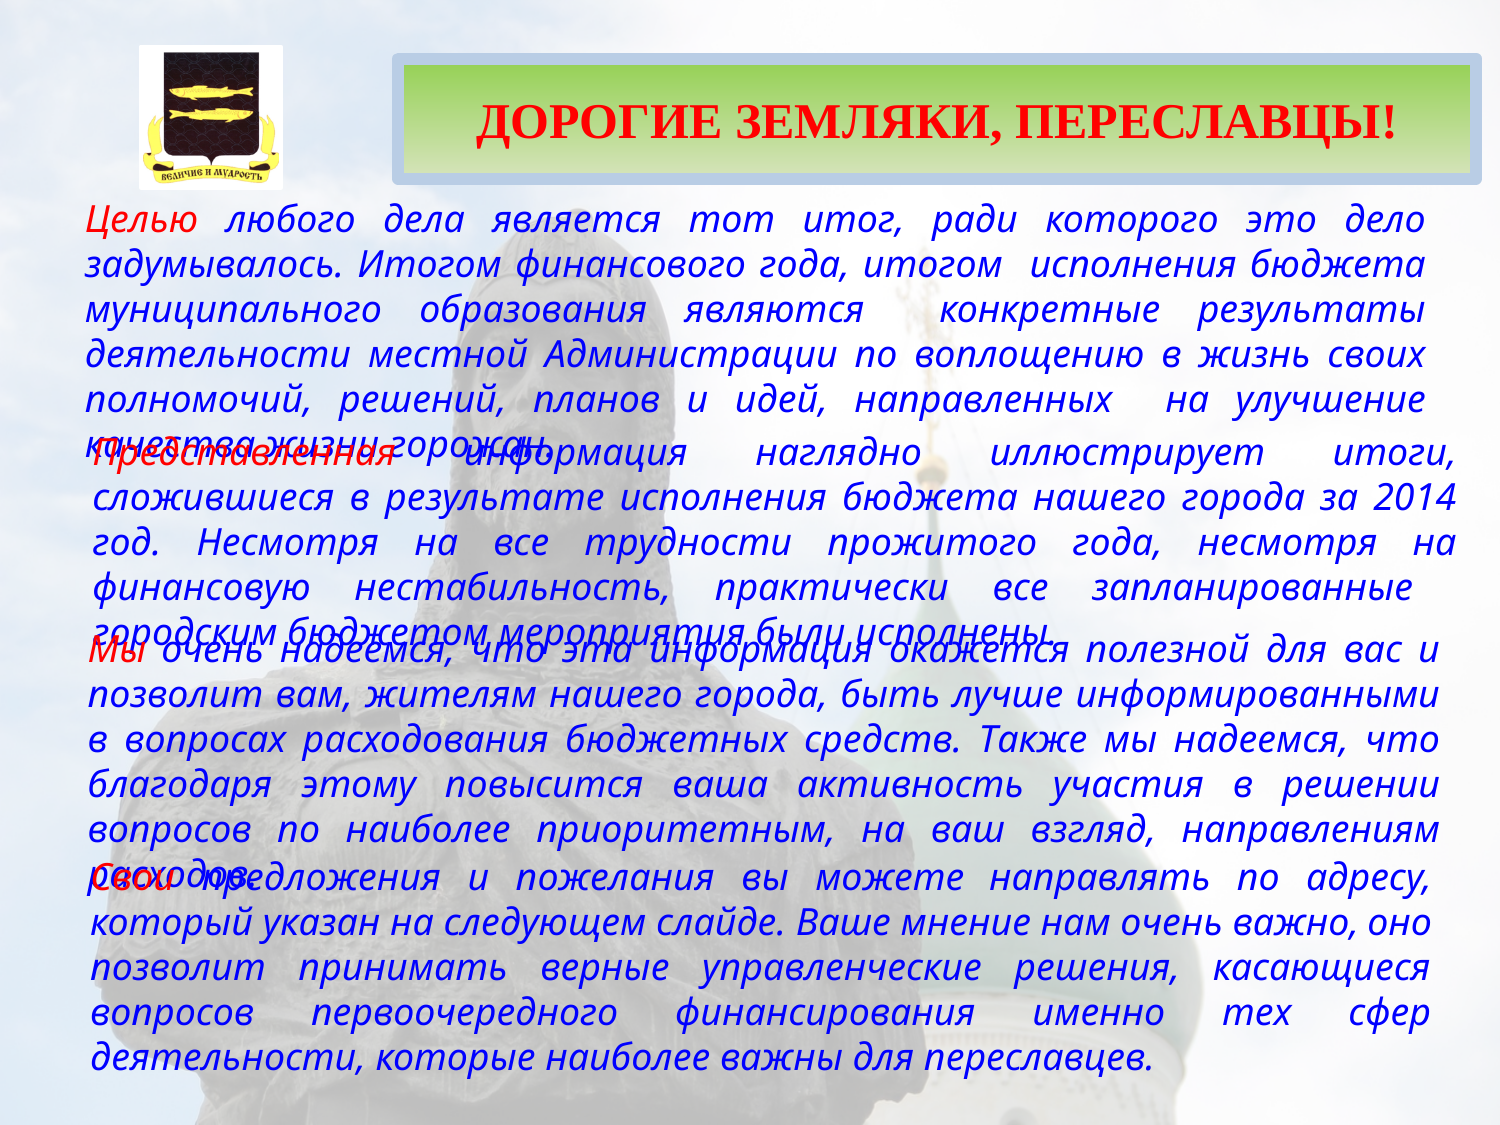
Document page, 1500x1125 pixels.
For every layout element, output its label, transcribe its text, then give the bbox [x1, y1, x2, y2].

text_box Представленная информация наглядно иллюстрирует итоги, сложившиеся в результате исполнения бюджета нашего города за 2014 год. Несмотря на все трудности прожитого года, несмотря на финансовую нестабильность, практически все запланированные городским бюджетом мероприятия были исполнены. [77, 421, 1473, 661]
text_box Свои предложения и пожелания вы можете направлять по адресу, который указан на следующем слайде. Ваше мнение нам очень важно, оно позволит принимать верные управленческие решения, касающиеся вопросов первоочередного финансирования именно тех сфер деятельности, которые наиболее важны для переславцев. [75, 845, 1447, 1086]
text_box Целью любого дела является тот итог, ради которого это дело задумывалось. Итогом финансового года, итогом исполнения бюджета муниципального образования являются конкретные результаты деятельности местной Администрации по воплощению в жизнь своих полномочий, решений, планов и идей, направленных на улучшение качества жизни горожан. [70, 187, 1442, 473]
text_box [139, 45, 283, 190]
text_box Дорогие земляки, переславцы! [396, 56, 1478, 181]
text_box Мы очень надеемся, что эта информация окажется полезной для вас и позволит вам, жителям нашего города, быть лучше информированными в вопросах расходования бюджетных средств. Также мы надеемся, что благодаря этому повысится ваша активность участия в решении вопросов по наиболее приоритетным, на ваш взгляд, направлениям расходов. [72, 617, 1456, 903]
